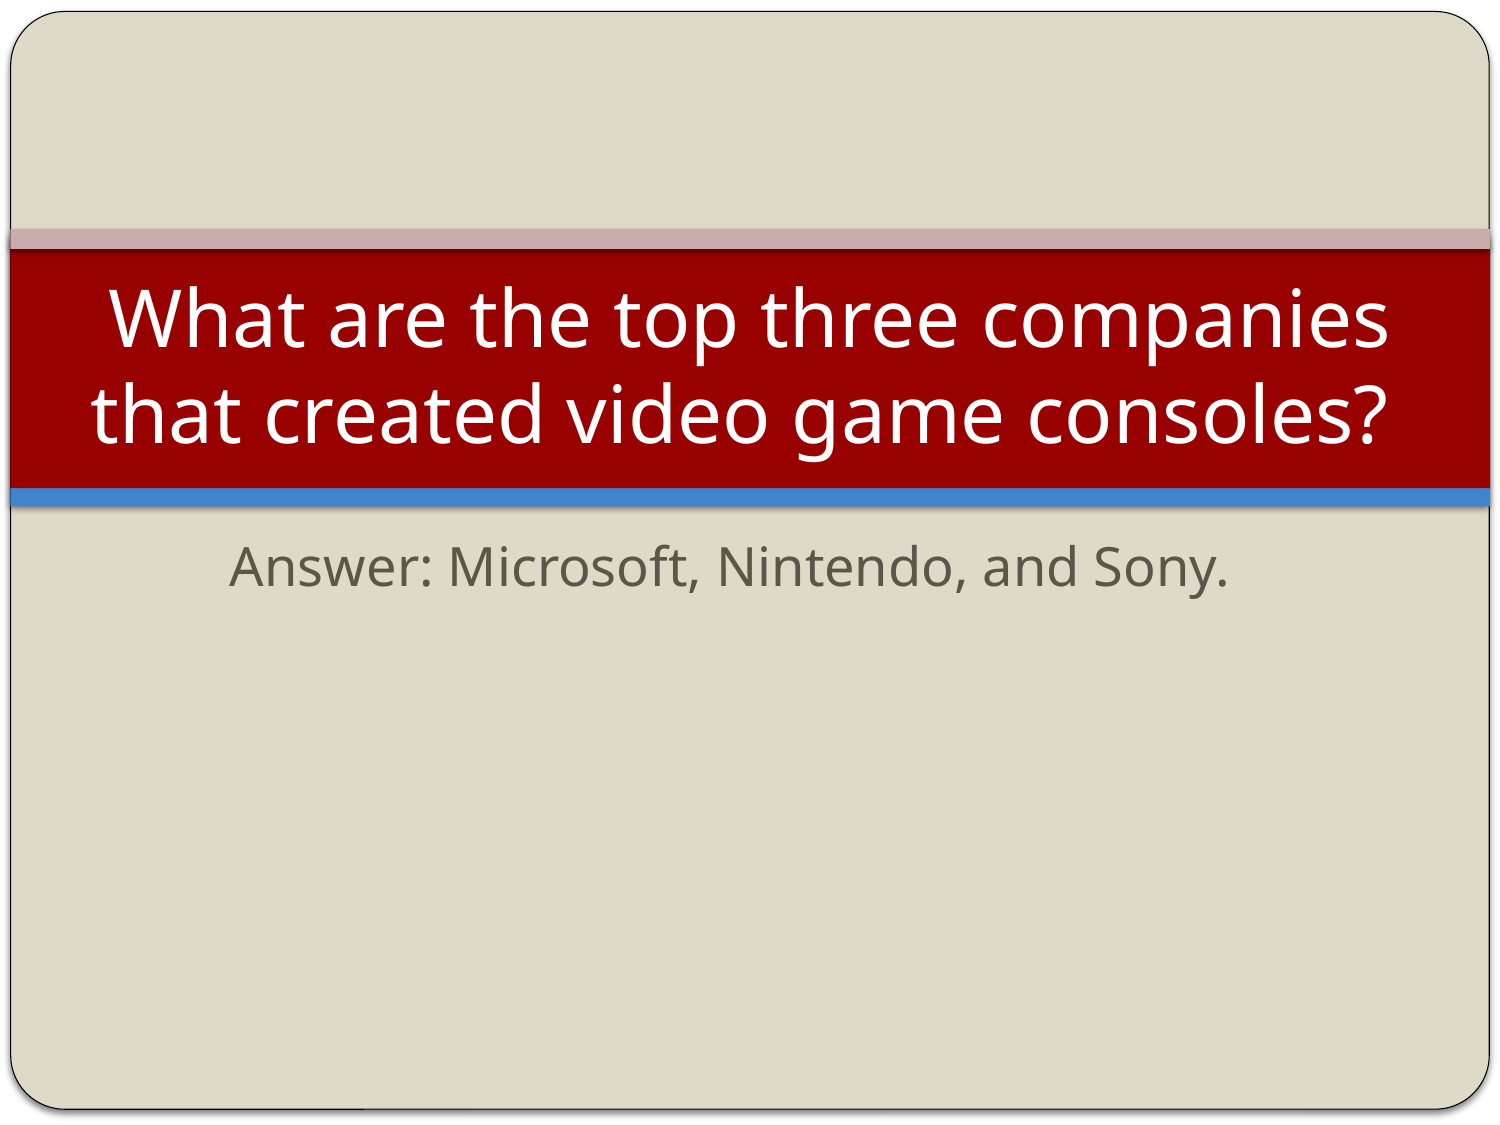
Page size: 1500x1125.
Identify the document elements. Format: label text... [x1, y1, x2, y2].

title What are the top three companies that created video game consoles? [75, 247, 1425, 489]
subtitle Answer: Microsoft, Nintendo, and Sony. [212, 525, 1263, 788]
